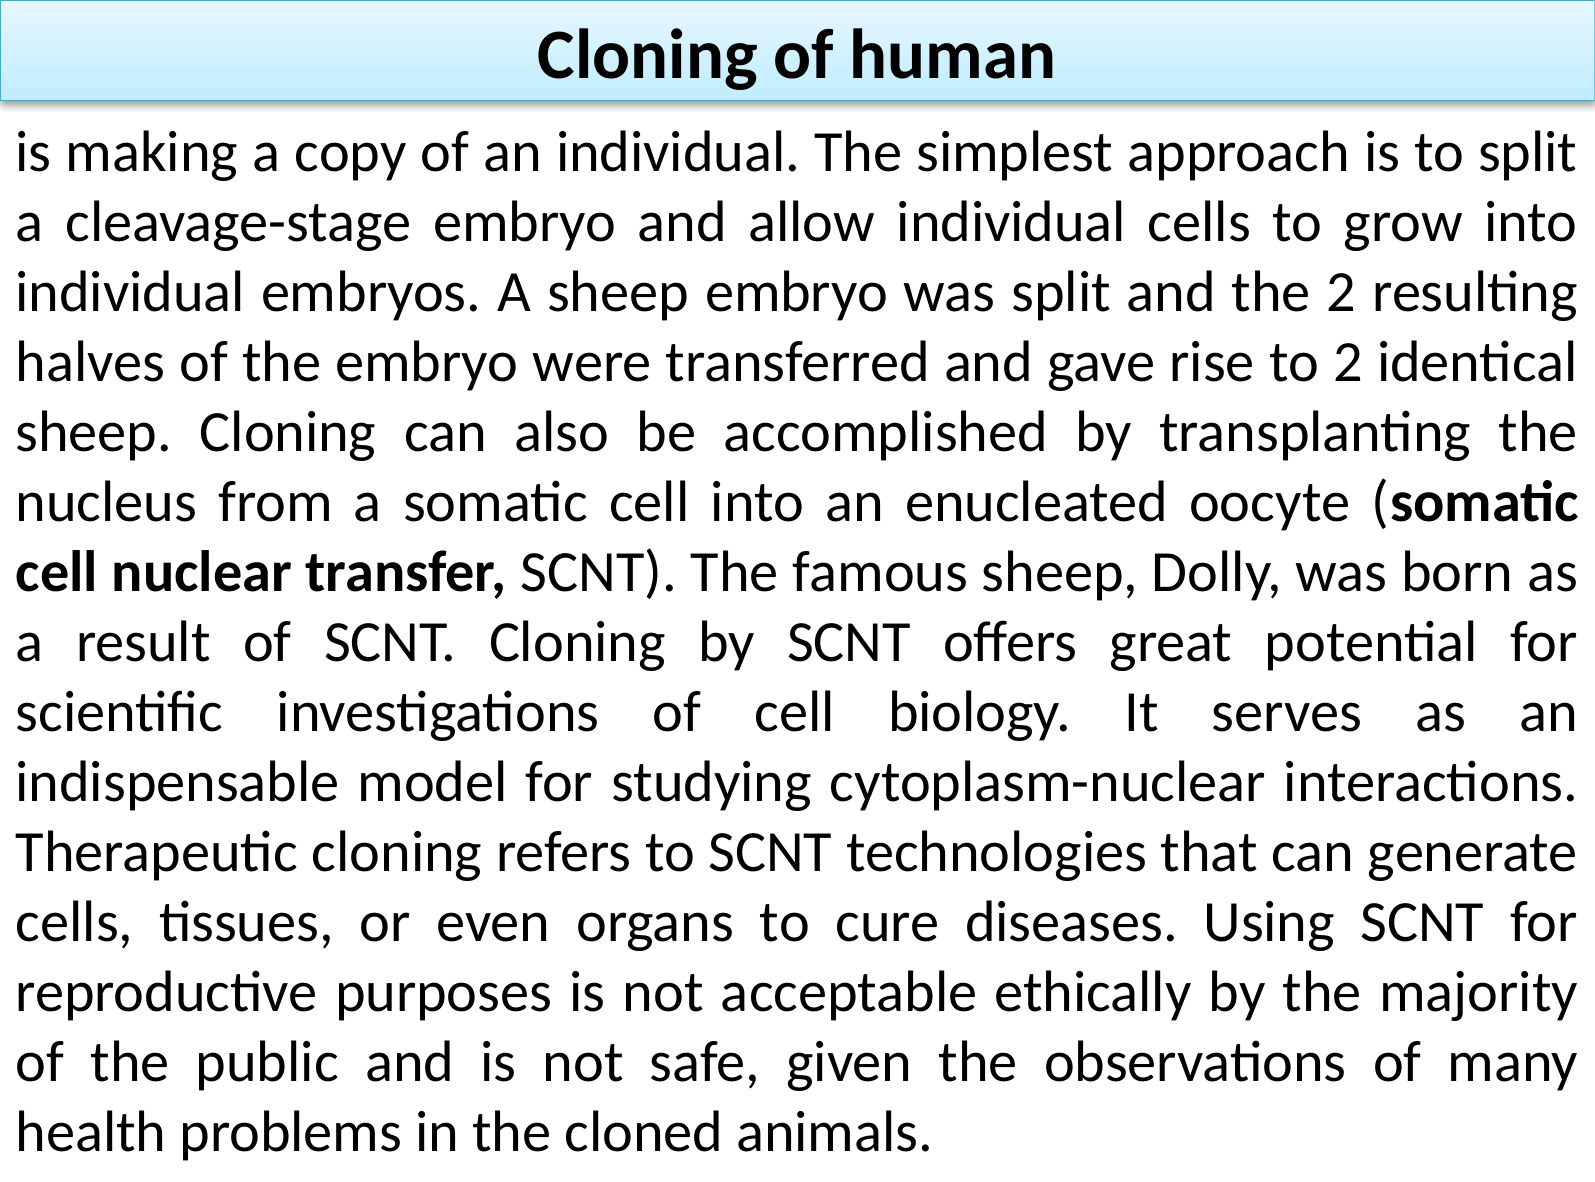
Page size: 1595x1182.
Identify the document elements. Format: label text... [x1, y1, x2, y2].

text_box is making a copy of an individual. The simplest approach is to split a cleavage-stage embryo and allow individual cells to grow into individual embryos. A sheep embryo was split and the 2 resulting halves of the embryo were transferred and gave rise to 2 identical sheep. Cloning can also be accomplished by transplanting the nucleus from a somatic cell into an enucleated oocyte (somatic cell nuclear transfer, SCNT). The famous sheep, Dolly, was born as a result of SCNT. Cloning by SCNT offers great potential for scientific investigations of cell biology. It serves as an indispensable model for studying cytoplasm-nuclear interactions. Therapeutic cloning refers to SCNT technologies that can generate cells, tissues, or even organs to cure diseases. Using SCNT for reproductive purposes is not acceptable ethically by the majority of the public and is not safe, given the observations of many health problems in the cloned animals. [0, 111, 1595, 1171]
text_box Cloning of human [0, 0, 1595, 101]
